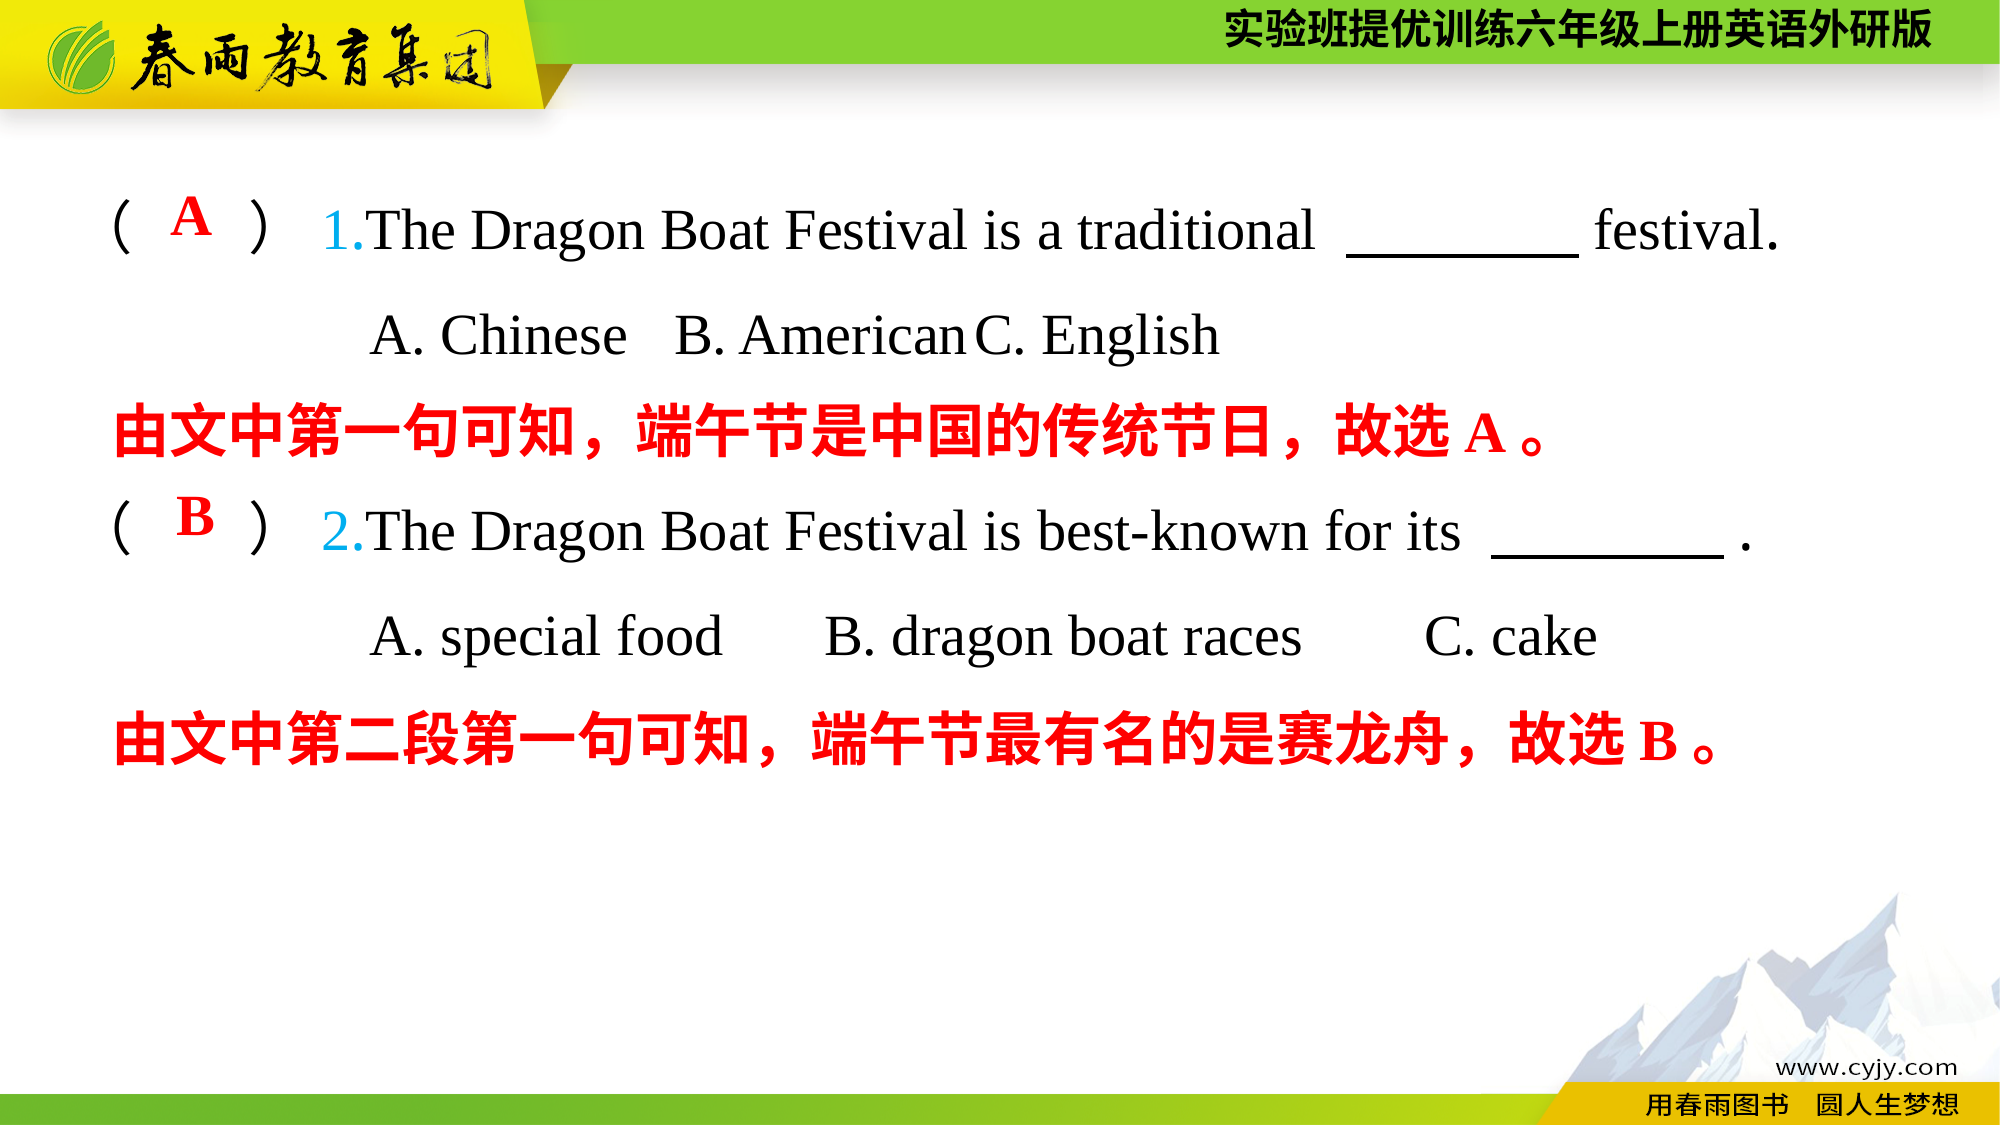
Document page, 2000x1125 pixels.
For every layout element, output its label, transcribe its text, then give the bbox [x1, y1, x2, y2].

text_box （ ）2.The Dragon Boat Festival is best-known for its . A. special food B. dragon boat races C. cake [59, 450, 1944, 675]
text_box A [156, 170, 228, 255]
picture [0, 0, 2000, 1125]
text_box 由文中第一句可知，端午节是中国的传统节日，故选A。 [96, 351, 1981, 472]
text_box B [161, 469, 231, 555]
list （ ）1.The Dragon Boat Festival is a traditional festival. A. Chinese B. American C. English [59, 149, 1944, 377]
text_box 由文中第二段第一句可知，端午节最有名的是赛龙舟，故选B。 [96, 659, 1944, 780]
